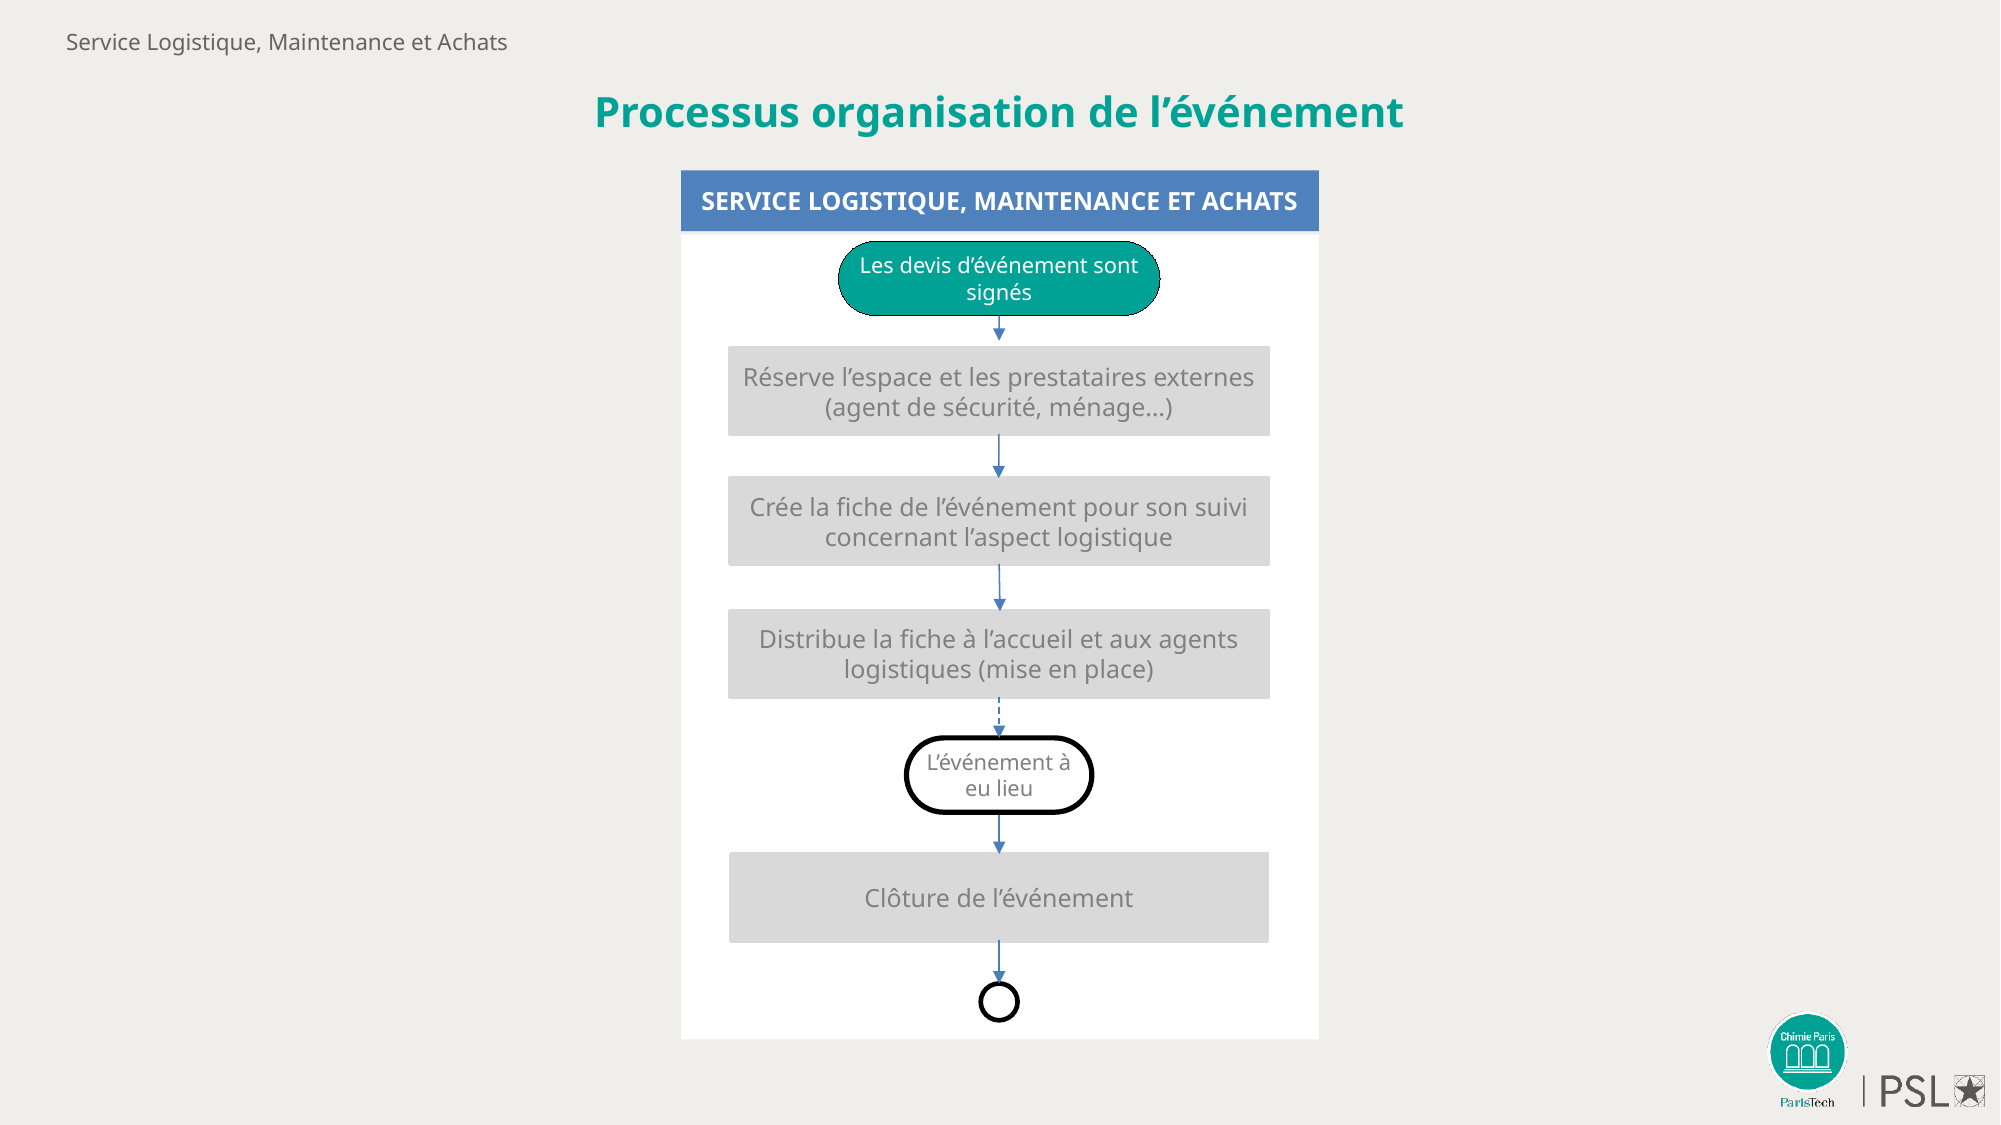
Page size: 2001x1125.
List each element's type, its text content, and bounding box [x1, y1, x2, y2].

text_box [995, 569, 1002, 615]
picture [1767, 1011, 1985, 1107]
list Service Logistique, Maintenance et Achats [50, 19, 1047, 55]
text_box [680, 169, 1320, 1040]
title Processus organisation de l’événement [149, 75, 1851, 147]
